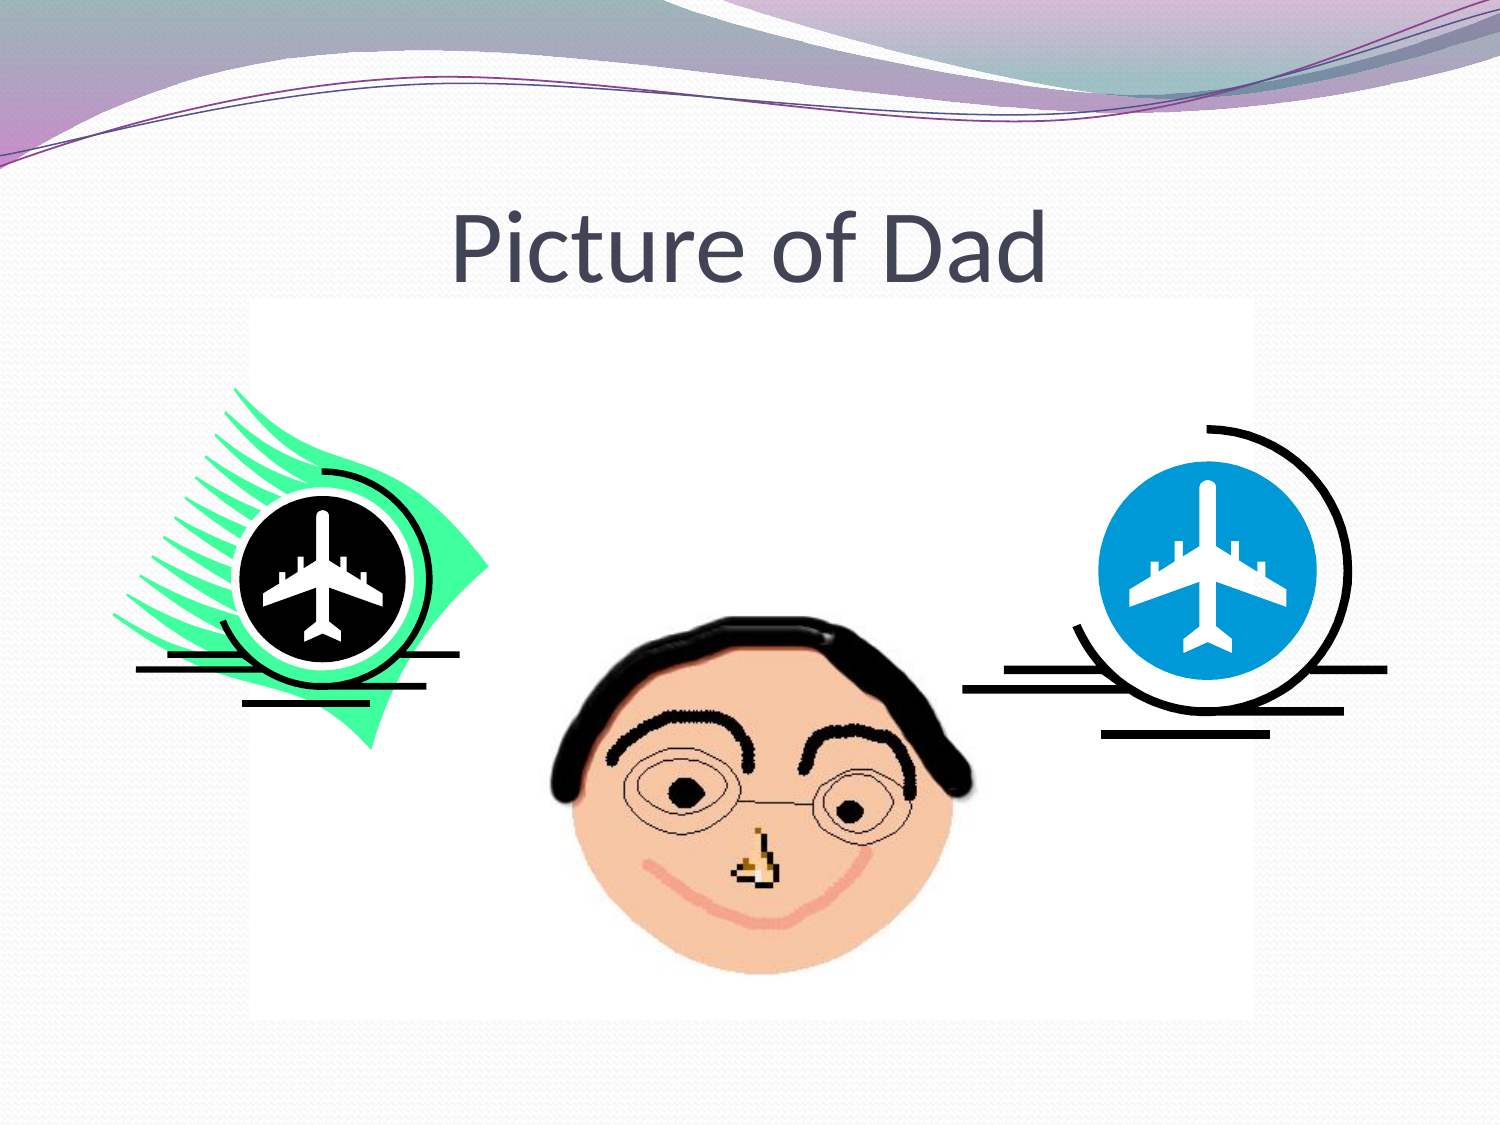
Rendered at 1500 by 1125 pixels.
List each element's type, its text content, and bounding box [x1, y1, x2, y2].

picture [962, 424, 1388, 739]
picture [112, 387, 489, 751]
title Picture of Dad [75, 115, 1425, 303]
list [249, 299, 1254, 1021]
